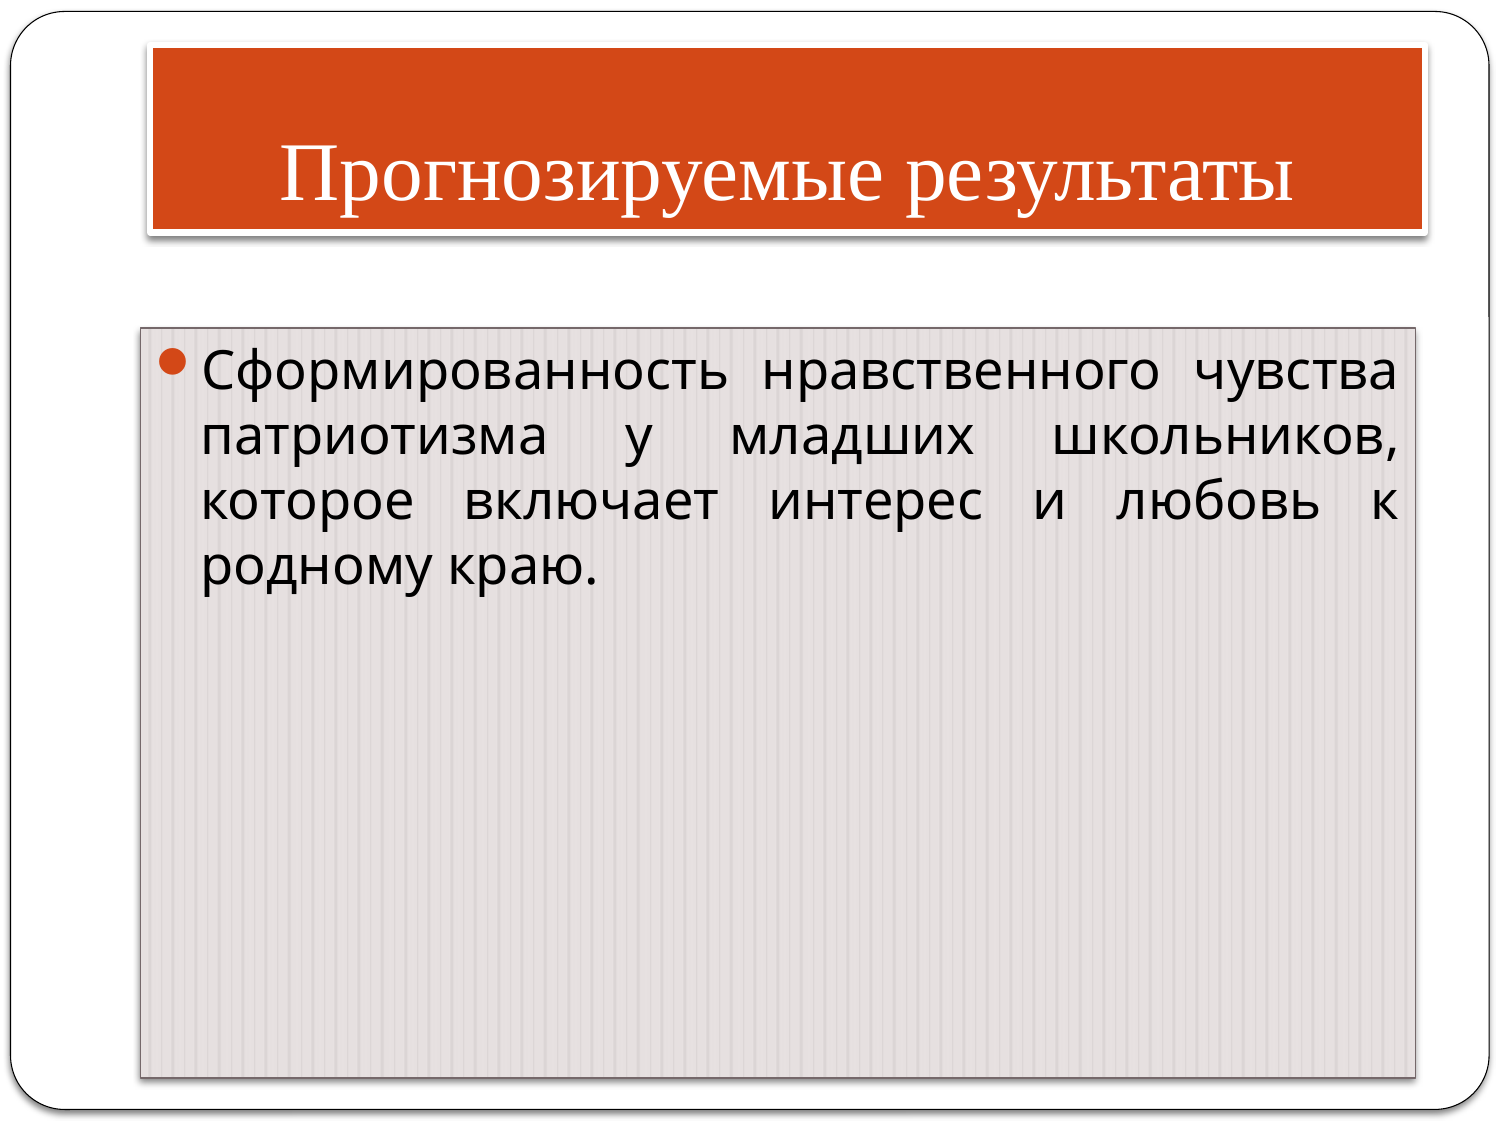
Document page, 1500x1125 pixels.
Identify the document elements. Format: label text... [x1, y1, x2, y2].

title Прогнозируемые результаты [147, 42, 1428, 236]
list Сформированность нравственного чувства патриотизма у младших школьников, которое включает интерес и любовь к родному краю. [140, 327, 1416, 1079]
